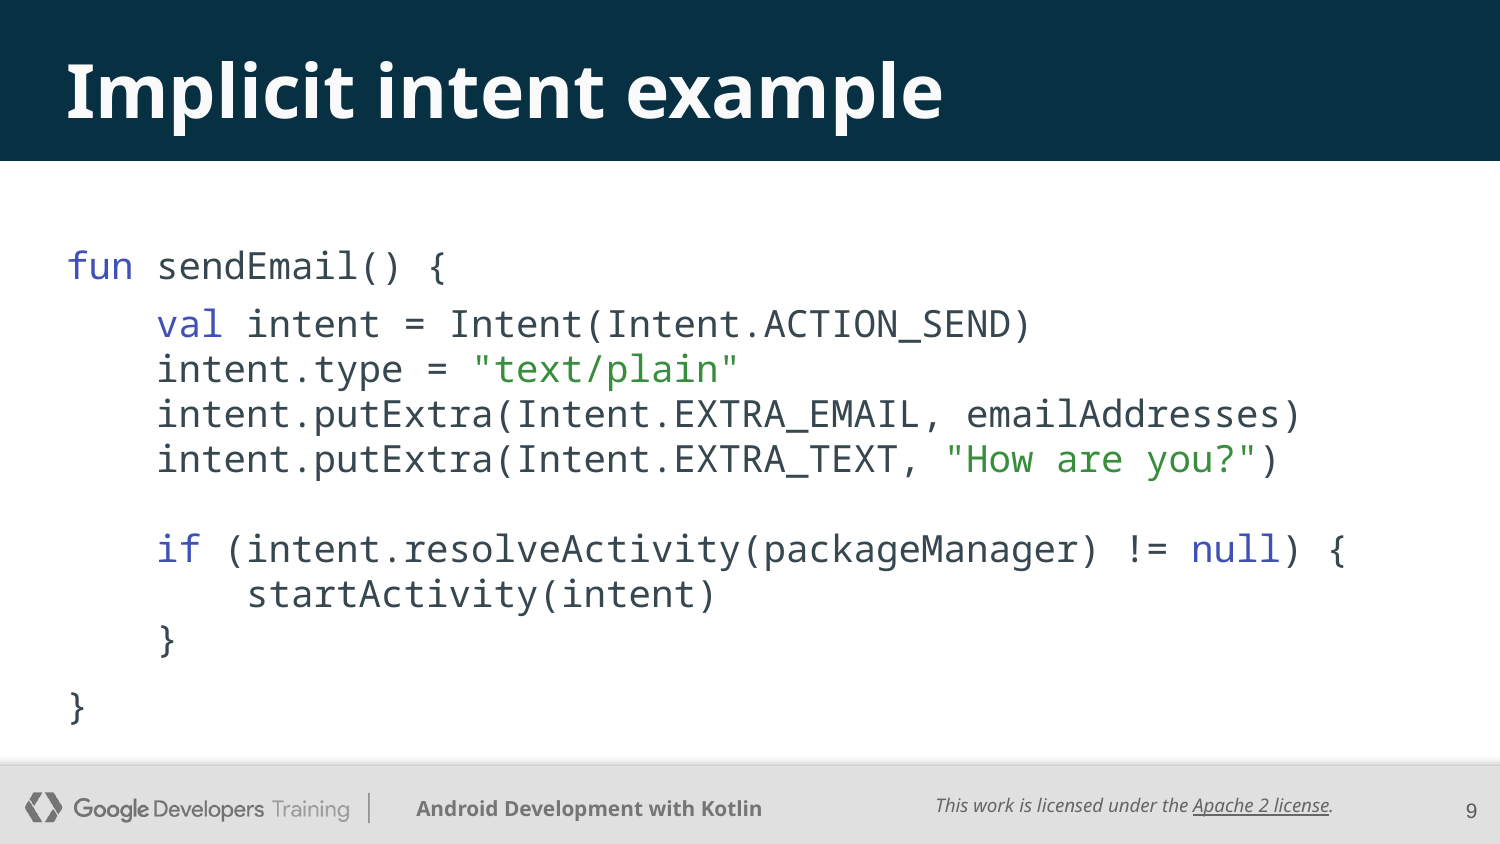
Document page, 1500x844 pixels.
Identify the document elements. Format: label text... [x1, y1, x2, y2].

title Implicit intent example [51, 28, 1449, 122]
picture [0, 161, 1500, 844]
slide_number ‹#› [1402, 777, 1493, 842]
list fun sendEmail() { val intent = Intent(Intent.ACTION_SEND) intent.type = "text/plain" intent.putExtra(Intent.EXTRA_EMAIL, emailAddresses) intent.putExtra(Intent.EXTRA_TEXT, "How are you?") if (intent.resolveActivity(packageManager) != null) { startActivity(intent) } } [51, 227, 1449, 688]
